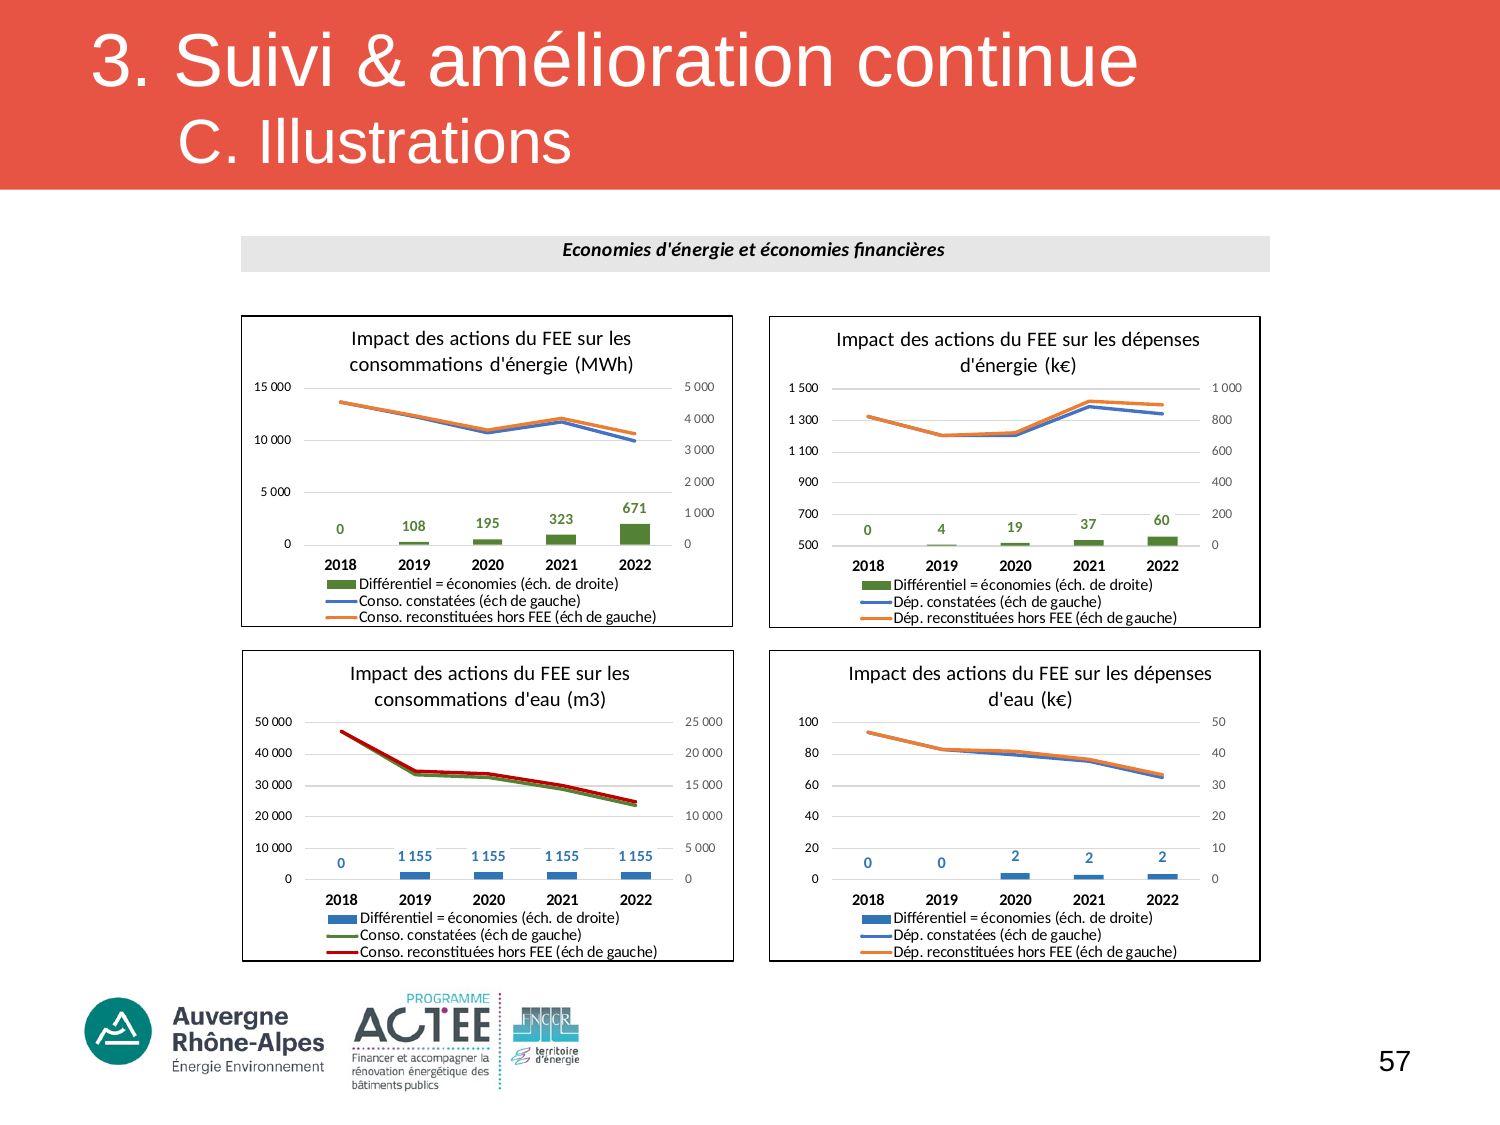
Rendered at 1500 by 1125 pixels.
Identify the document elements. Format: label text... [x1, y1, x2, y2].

picture [76, 234, 1365, 1094]
title 3. Suivi & amélioration continue C. Illustrations [74, 0, 1426, 188]
